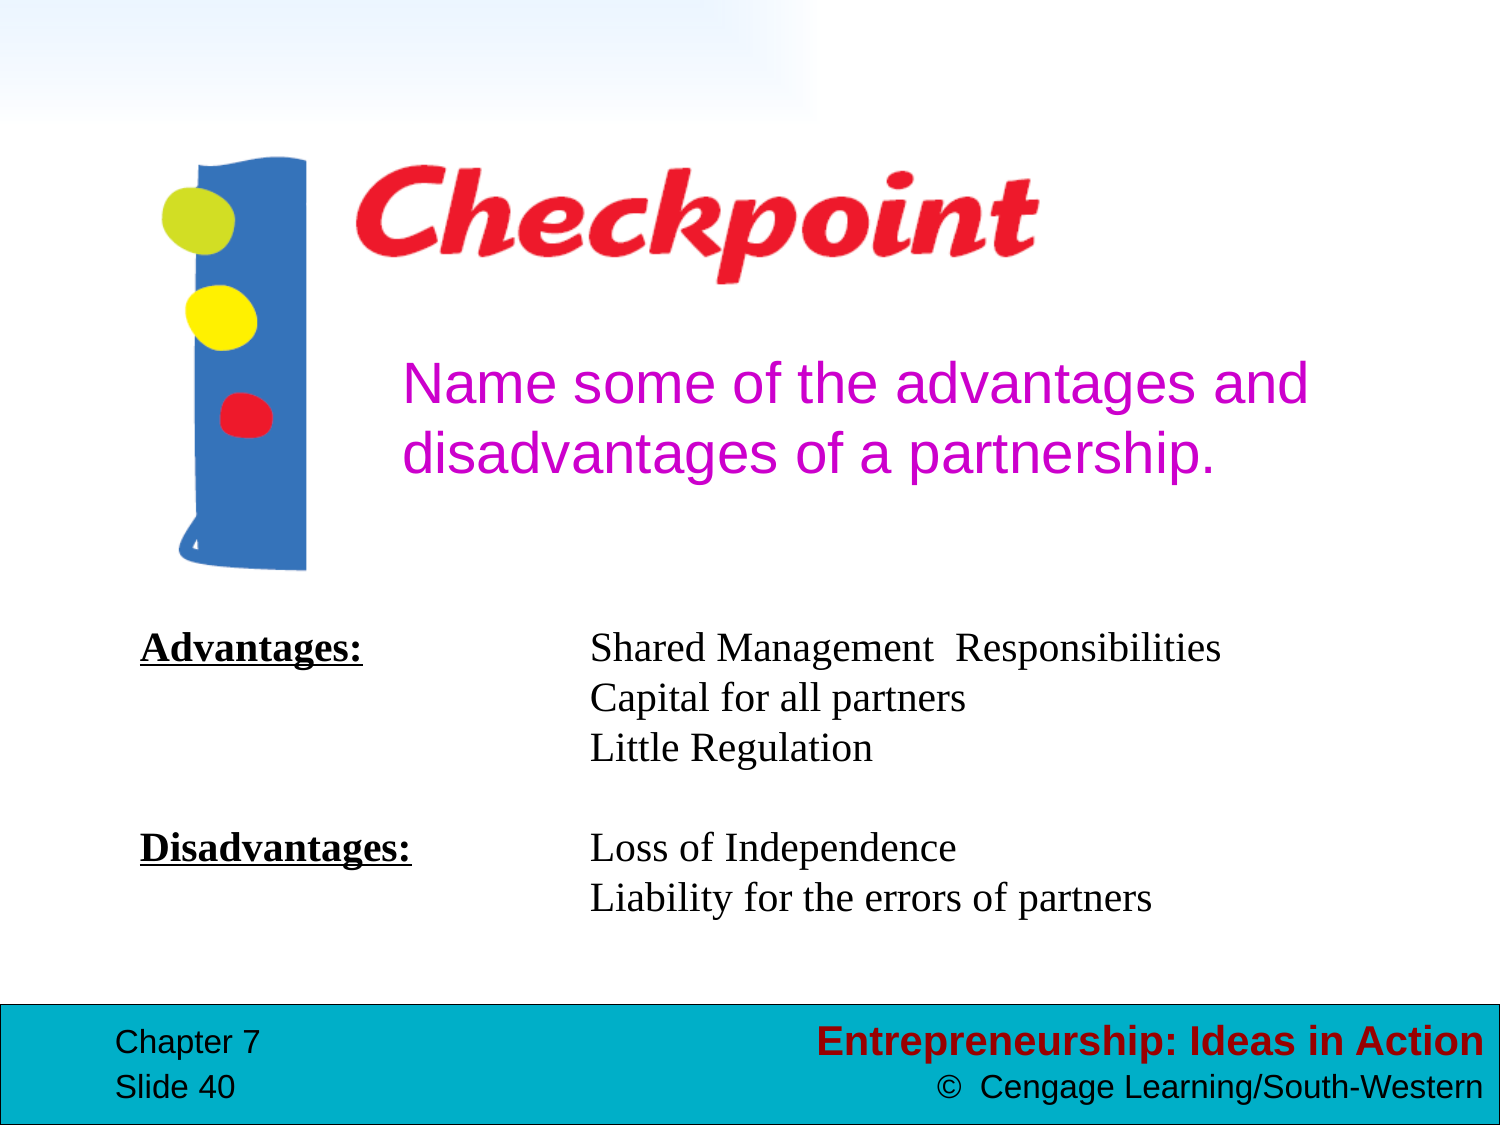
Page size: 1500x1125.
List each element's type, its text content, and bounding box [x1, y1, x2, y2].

footer Chapter 7 [99, 1012, 413, 1037]
picture [324, 149, 1063, 296]
picture [149, 137, 307, 588]
slide_number Slide 40 [99, 1037, 413, 1113]
text_box Advantages: Shared Management Responsibilities Capital for all partners Little Regulation Disadvantages: Loss of Independence Liability for the errors of partners [125, 612, 1425, 928]
text_box Name some of the advantages and disadvantages of a partnership. [387, 337, 1350, 493]
